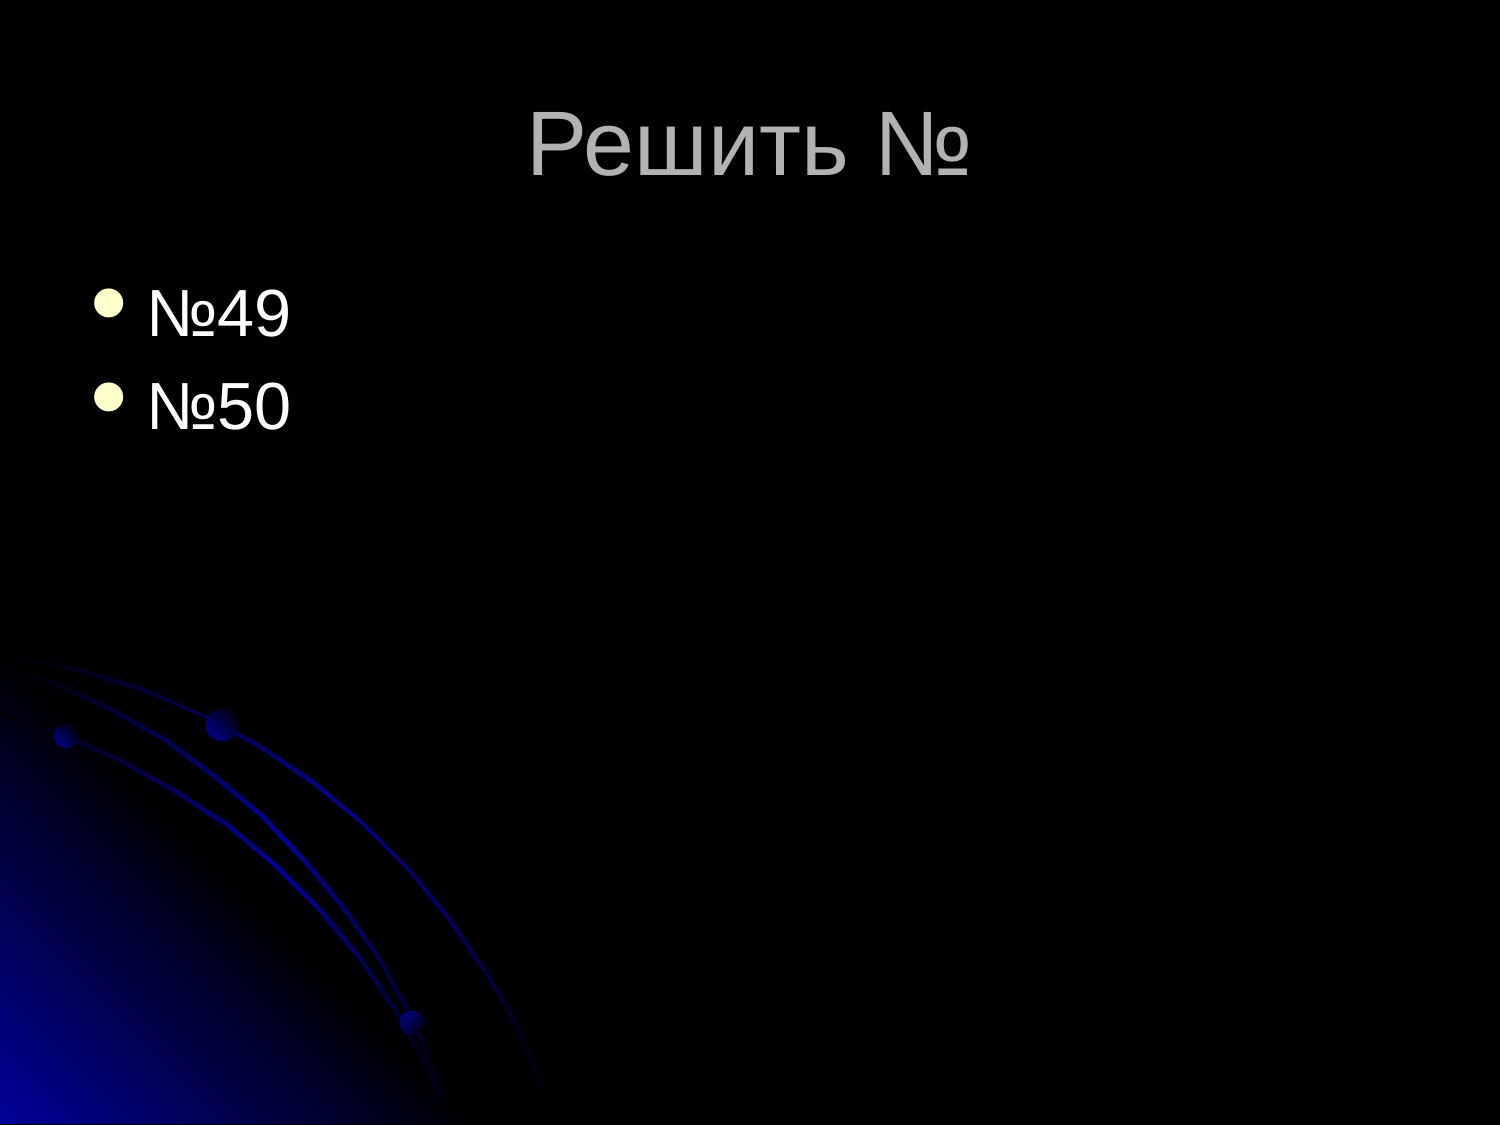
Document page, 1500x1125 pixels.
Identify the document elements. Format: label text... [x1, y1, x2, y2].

title Решить № [74, 45, 1426, 233]
list №49 №50 [74, 262, 1426, 1006]
